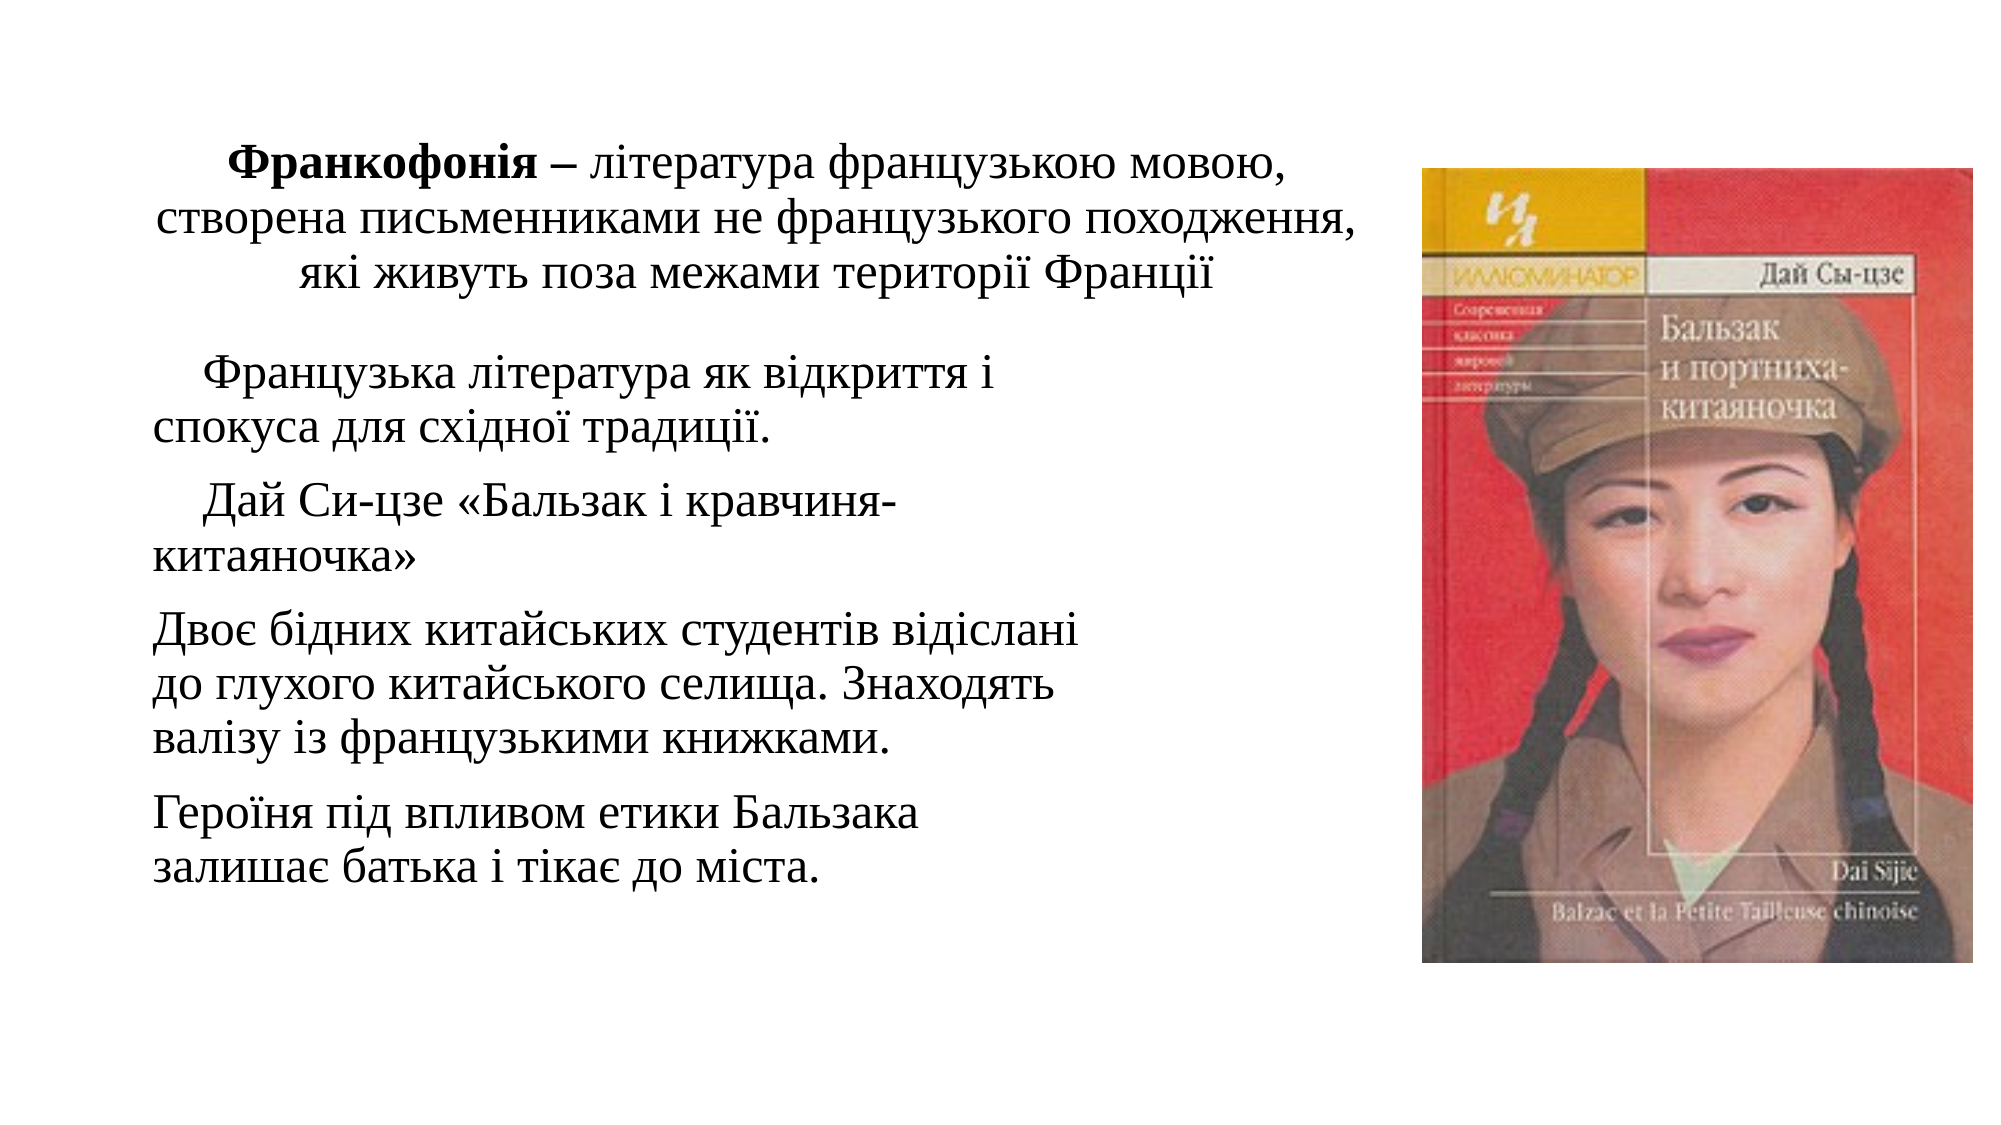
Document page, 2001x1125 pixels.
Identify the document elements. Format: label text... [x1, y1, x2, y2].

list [1422, 168, 1973, 963]
list Французька література як відкриття і спокуса для східної традиції. Дай Си-цзе «Бальзак і кравчиня-китаяночка» Двоє бідних китайських студентів відіслані до глухого китайського селища. Знаходять валізу із французькими книжками. Героїня під впливом етики Бальзака залишає батька і тікає до міста. [137, 337, 1096, 963]
title Франкофонія – література французькою мовою, створена письменниками не французького походження, які живуть поза межами території Франції [137, 20, 1378, 307]
